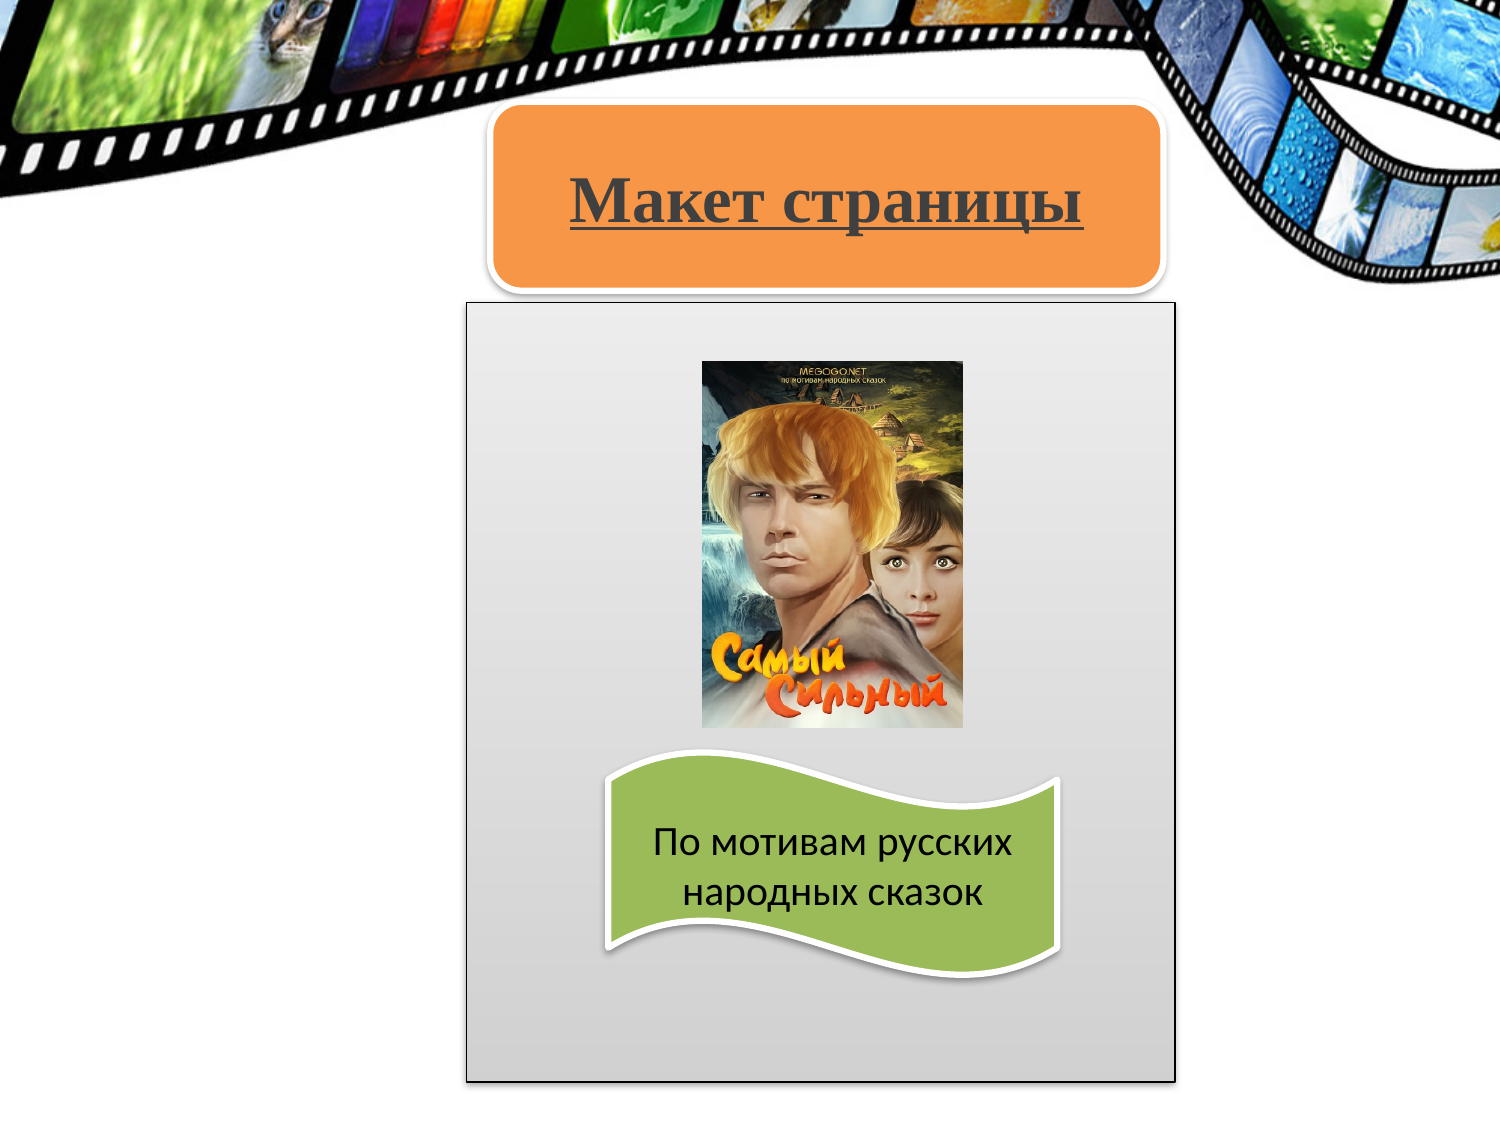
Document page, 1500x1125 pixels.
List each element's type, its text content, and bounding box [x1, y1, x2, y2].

text_box Макет страницы [487, 98, 1167, 294]
text_box По мотивам русских народных сказок [605, 749, 1061, 978]
picture [0, 0, 1500, 1125]
text_box [466, 302, 1176, 1083]
